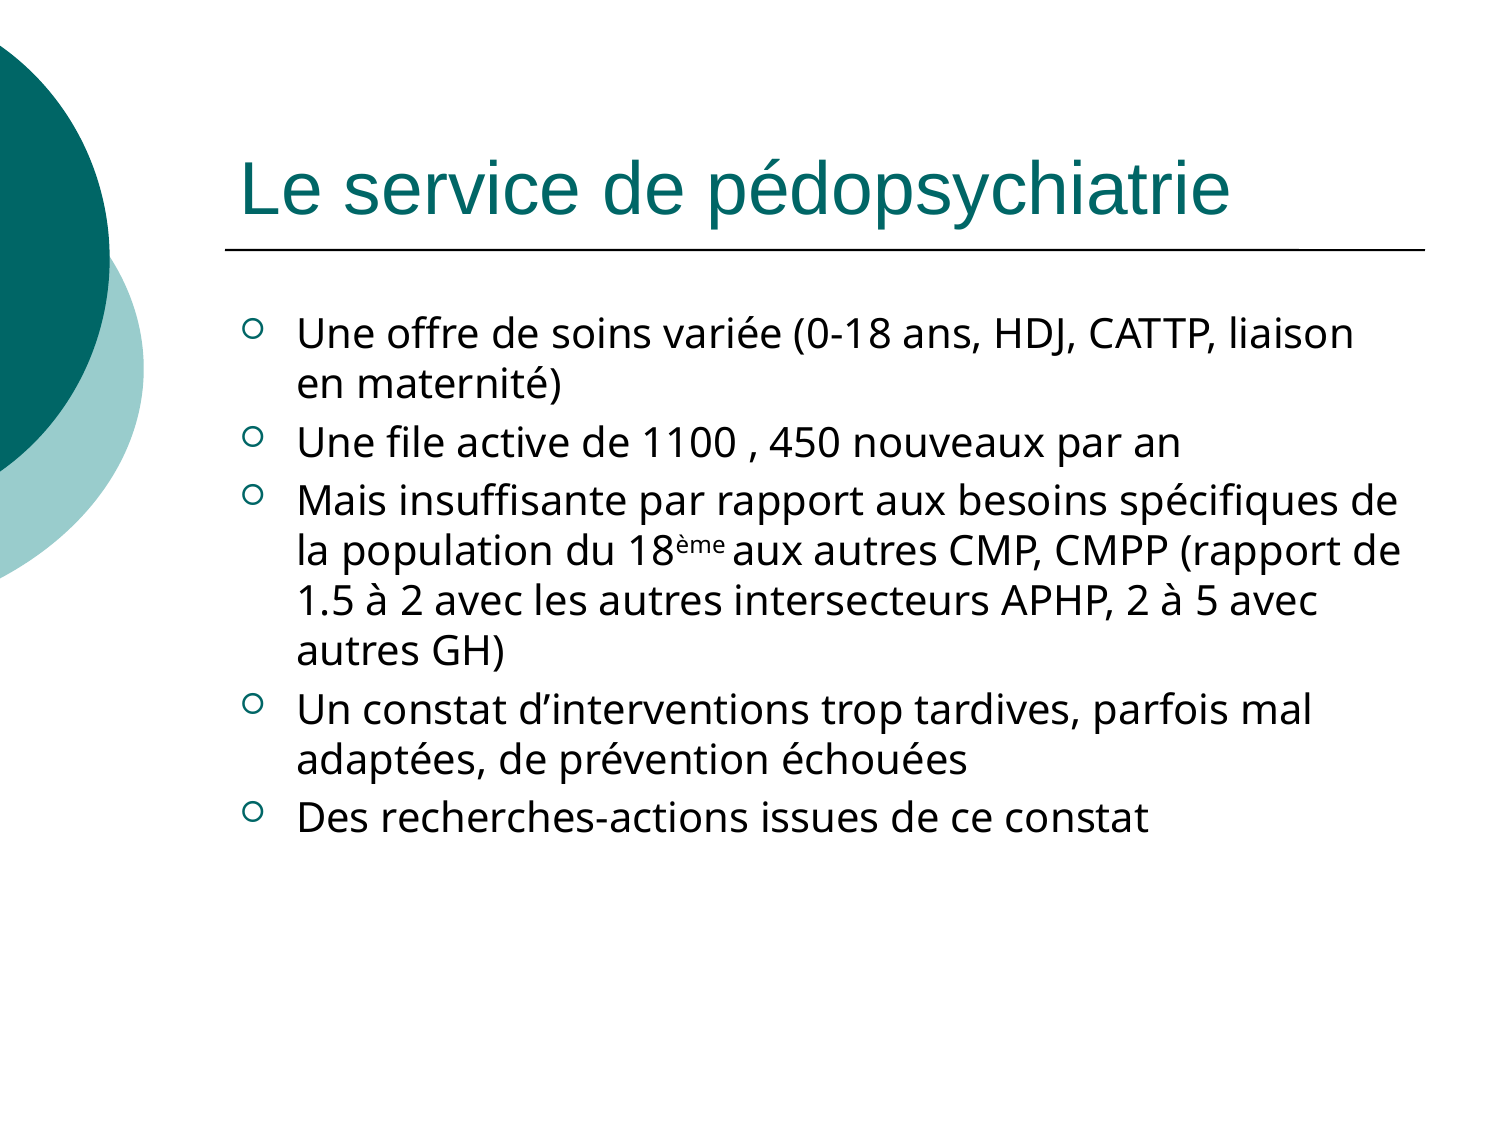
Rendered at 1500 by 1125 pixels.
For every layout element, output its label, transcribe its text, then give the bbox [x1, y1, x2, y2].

title Le service de pédopsychiatrie [224, 49, 1425, 237]
list Une offre de soins variée (0-18 ans, HDJ, CATTP, liaison en maternité) Une file active de 1100 , 450 nouveaux par an Mais insuffisante par rapport aux besoins spécifiques de la population du 18ème aux autres CMP, CMPP (rapport de 1.5 à 2 avec les autres intersecteurs APHP, 2 à 5 avec autres GH) Un constat d’interventions trop tardives, parfois mal adaptées, de prévention échouées Des recherches-actions issues de ce constat [224, 299, 1425, 975]
